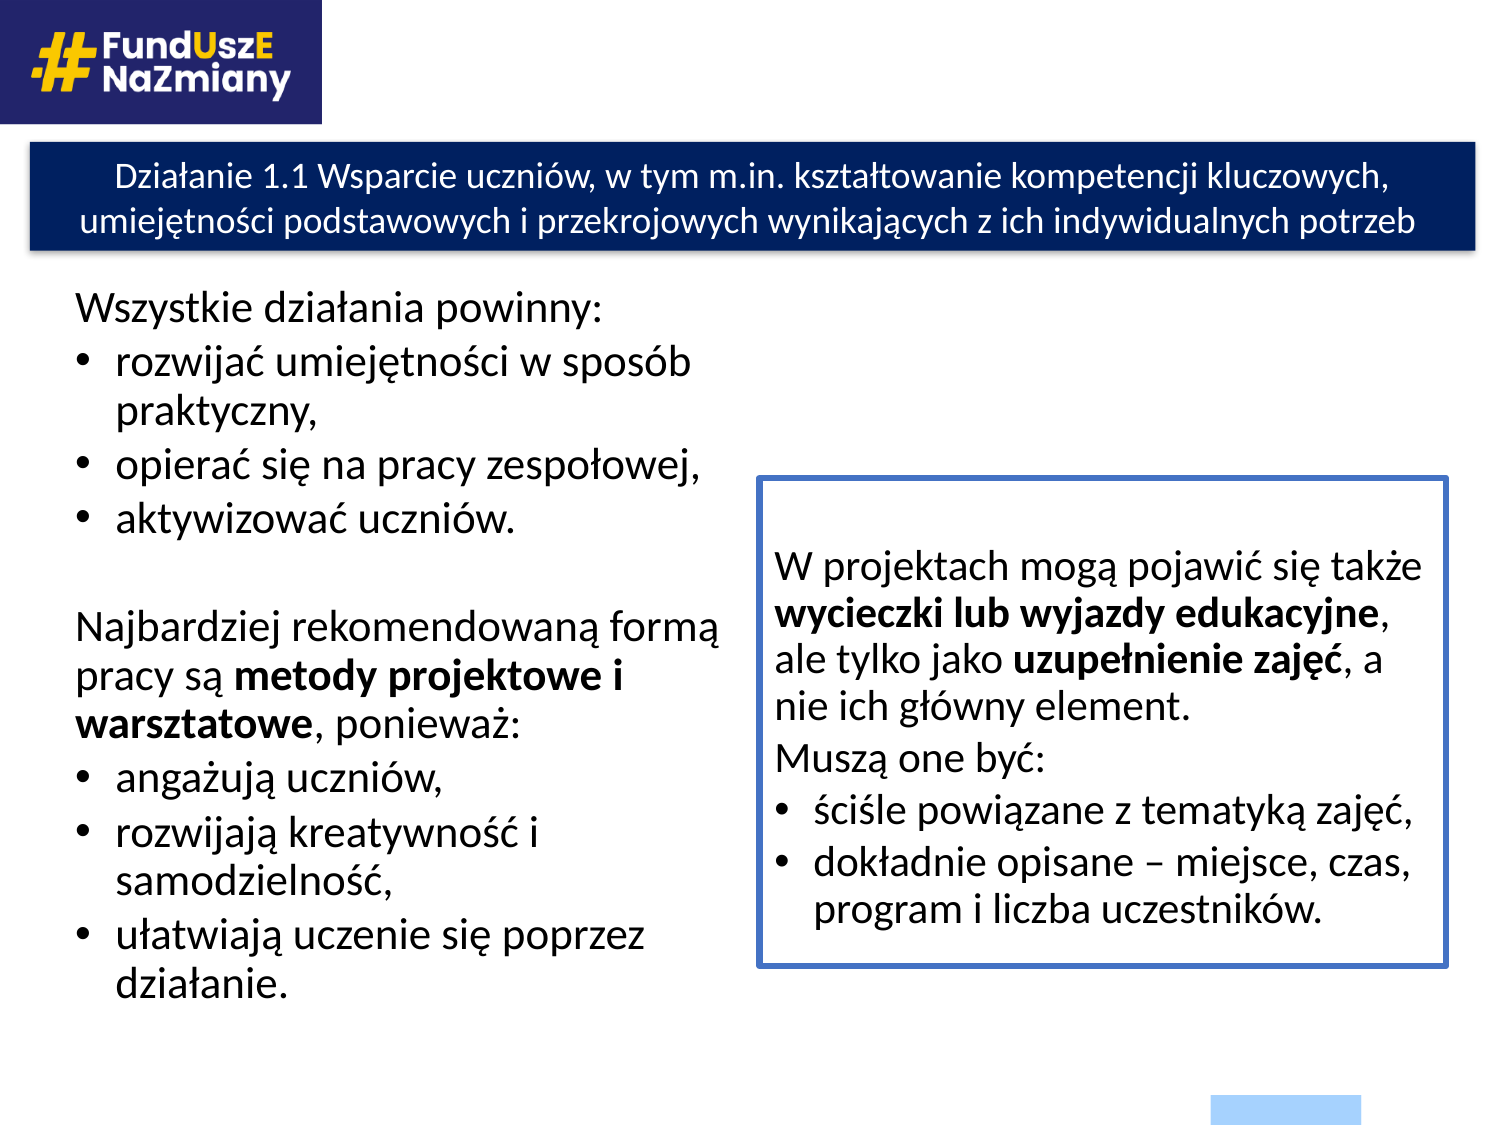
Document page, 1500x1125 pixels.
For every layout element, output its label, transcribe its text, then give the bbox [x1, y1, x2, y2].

picture [0, 0, 1500, 1125]
list W projektach mogą pojawić się także wycieczki lub wyjazdy edukacyjne, ale tylko jako uzupełnienie zajęć, a nie ich główny element. Muszą one być: ściśle powiązane z tematyką zajęć, dokładnie opisane – miejsce, czas, program i liczba uczestników. [759, 477, 1446, 966]
list Wszystkie działania powinny: rozwijać umiejętności w sposób praktyczny, opierać się na pracy zespołowej, aktywizować uczniów. Najbardziej rekomendowaną formą pracy są metody projektowe i warsztatowe, ponieważ: angażują uczniów, rozwijają kreatywność i samodzielność, ułatwiają uczenie się poprzez działanie. [60, 276, 741, 1078]
text_box Działanie 1.1 Wsparcie uczniów, w tym m.in. kształtowanie kompetencji kluczowych, umiejętności podstawowych i przekrojowych wynikających z ich indywidualnych potrzeb [29, 141, 1476, 251]
